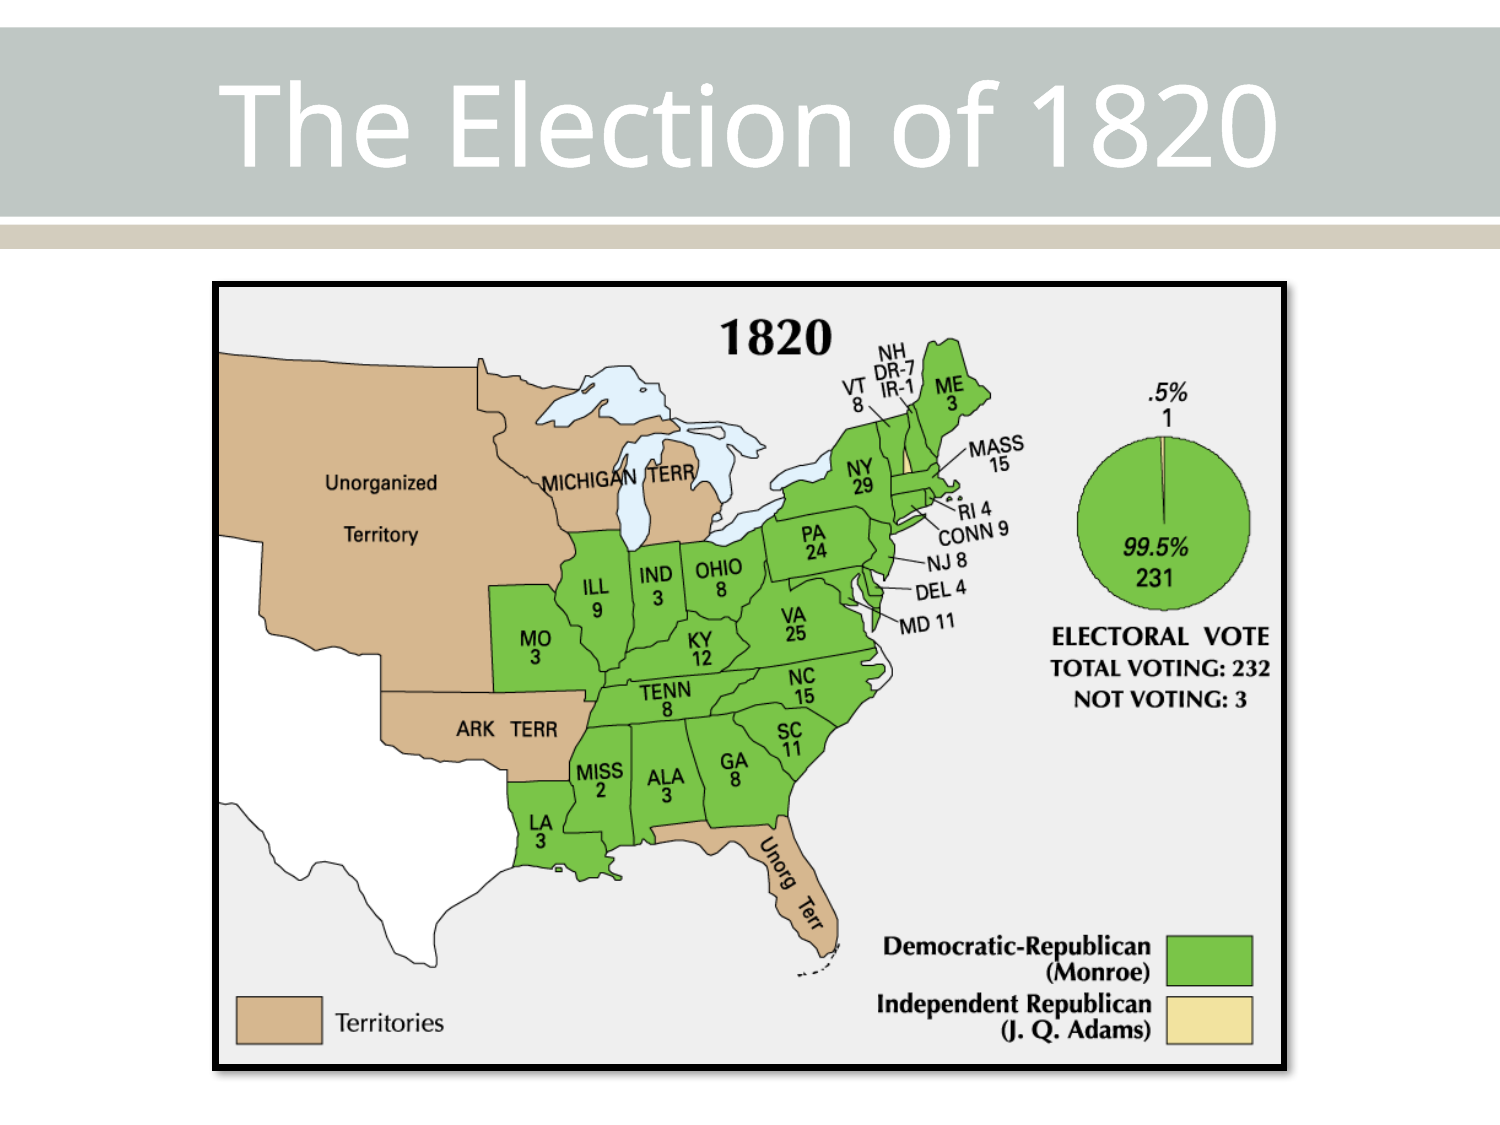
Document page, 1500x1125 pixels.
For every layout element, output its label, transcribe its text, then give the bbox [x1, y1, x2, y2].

picture [218, 287, 1282, 1065]
title The Election of 1820 [75, 29, 1425, 213]
